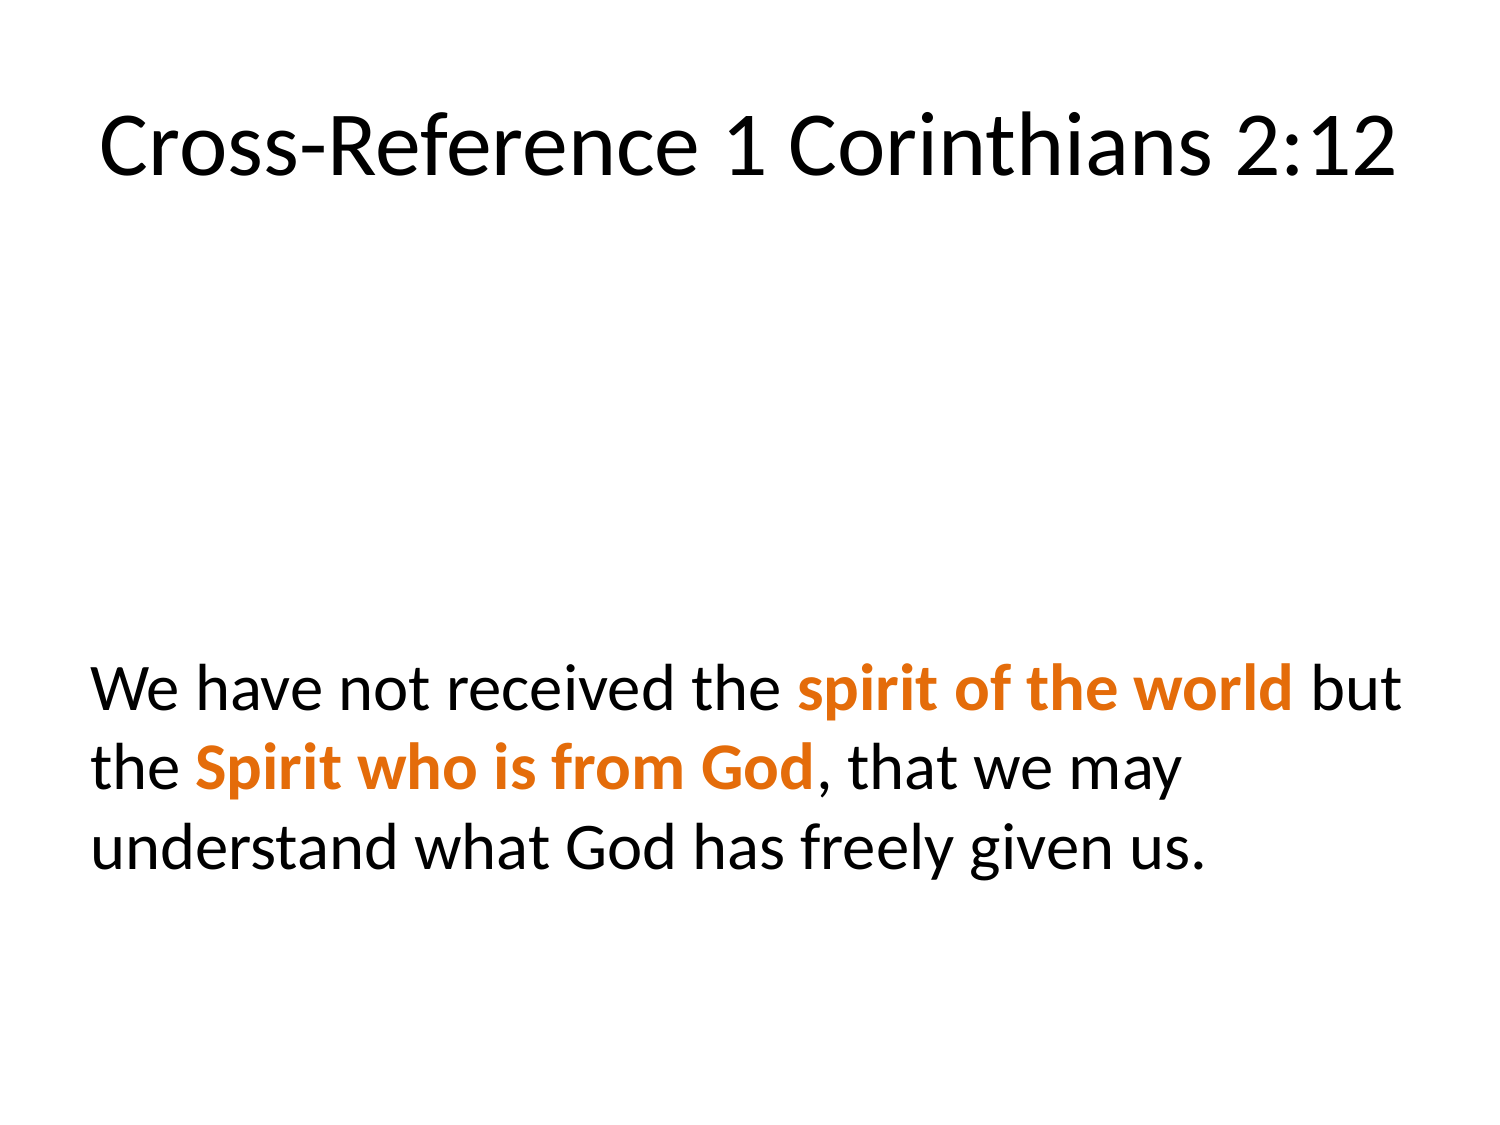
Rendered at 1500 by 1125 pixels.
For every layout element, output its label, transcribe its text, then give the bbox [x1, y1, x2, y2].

list We have not received the spirit of the world but the Spirit who is from God, that we may understand what God has freely given us. [75, 262, 1425, 1005]
title Cross-Reference 1 Corinthians 2:12 [75, 45, 1425, 233]
